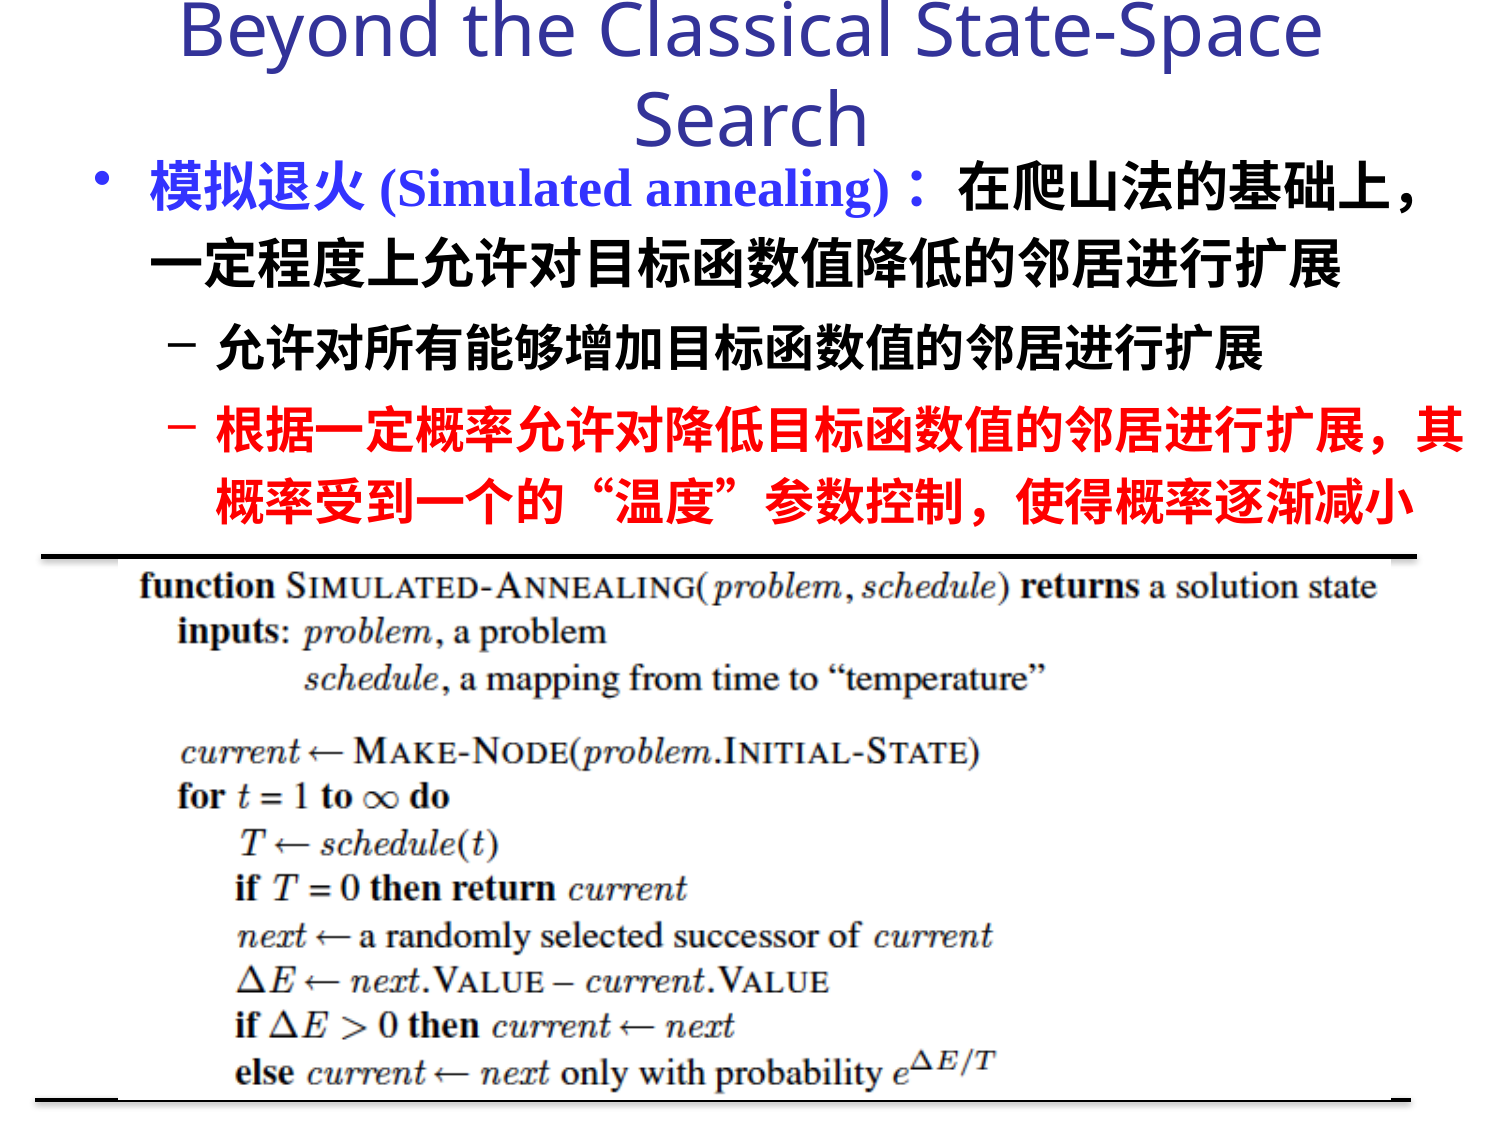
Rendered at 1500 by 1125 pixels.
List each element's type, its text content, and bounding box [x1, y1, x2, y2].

title Beyond the Classical State-Space Search [76, 0, 1427, 166]
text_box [35, 556, 1418, 1101]
list 模拟退火(Simulated annealing)：在爬山法的基础上，一定程度上允许对目标函数值降低的邻居进行扩展 允许对所有能够增加目标函数值的邻居进行扩展 根据一定概率允许对降低目标函数值的邻居进行扩展，其概率受到一个的“温度”参数控制，使得概率逐渐减小 [78, 131, 1500, 327]
picture [117, 559, 1392, 1100]
